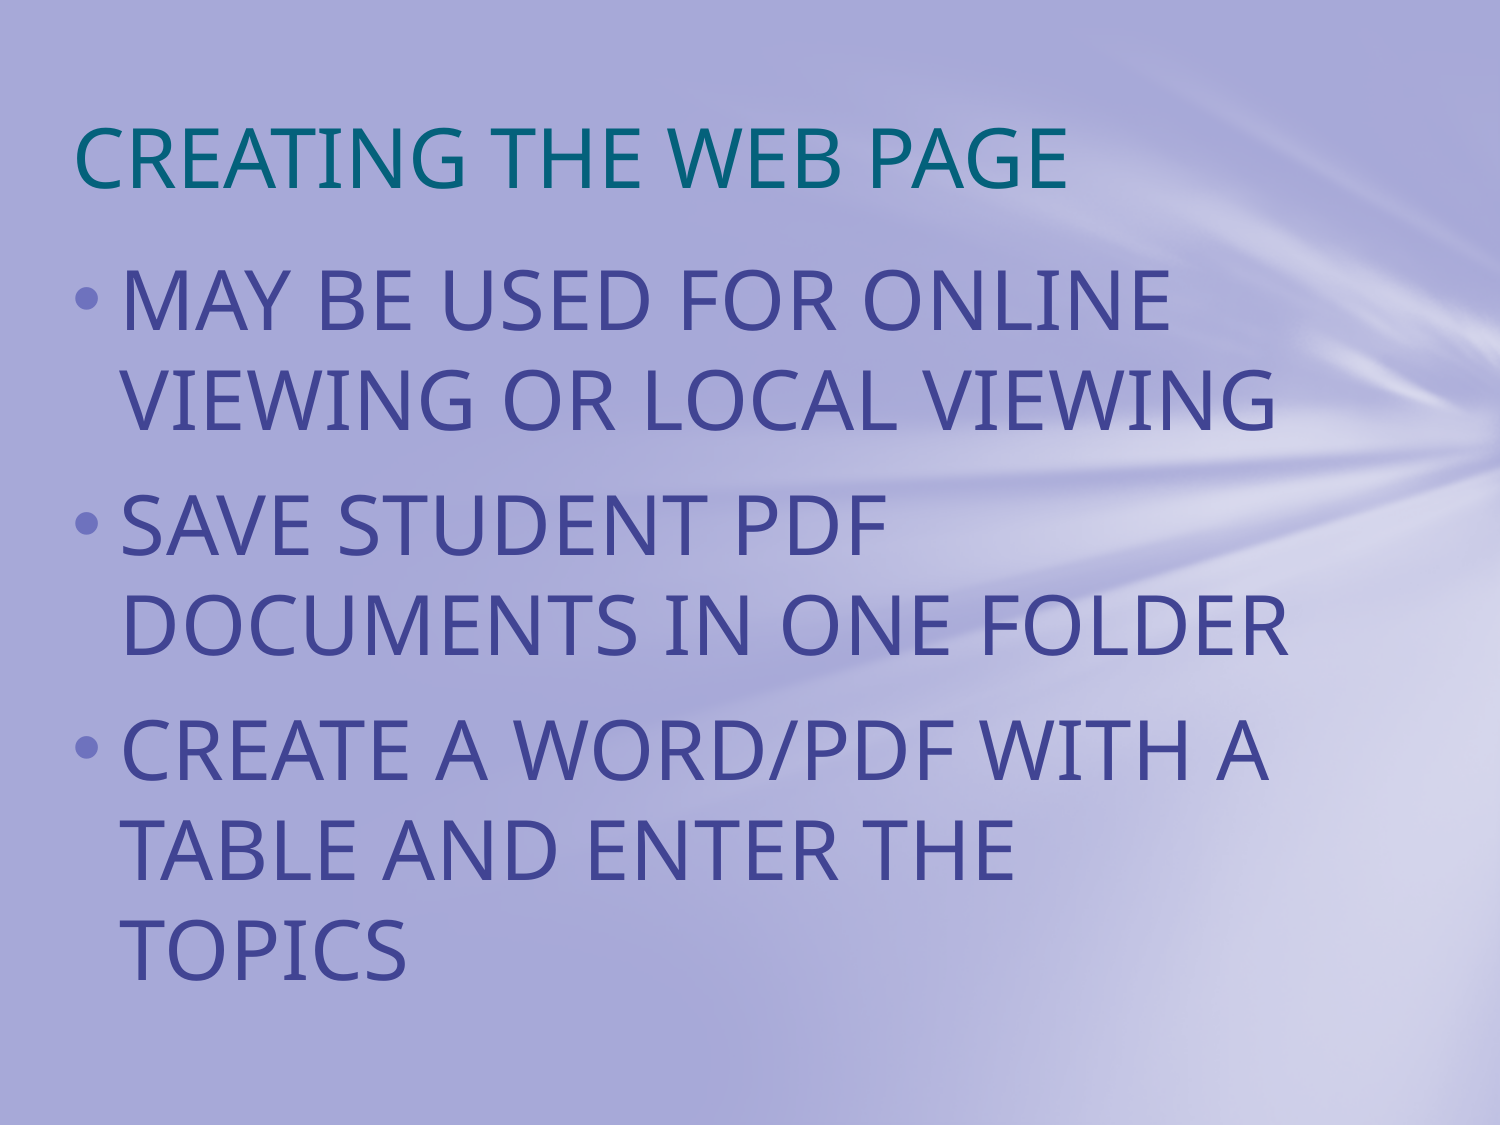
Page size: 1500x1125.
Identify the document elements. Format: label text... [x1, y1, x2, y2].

title CREATING THE WEB PAGE [57, 37, 1318, 213]
list MAY BE USED FOR ONLINE VIEWING OR LOCAL VIEWING SAVE STUDENT PDF DOCUMENTS IN ONE FOLDER CREATE A WORD/PDF WITH A TABLE AND ENTER THE TOPICS [57, 239, 1318, 1015]
